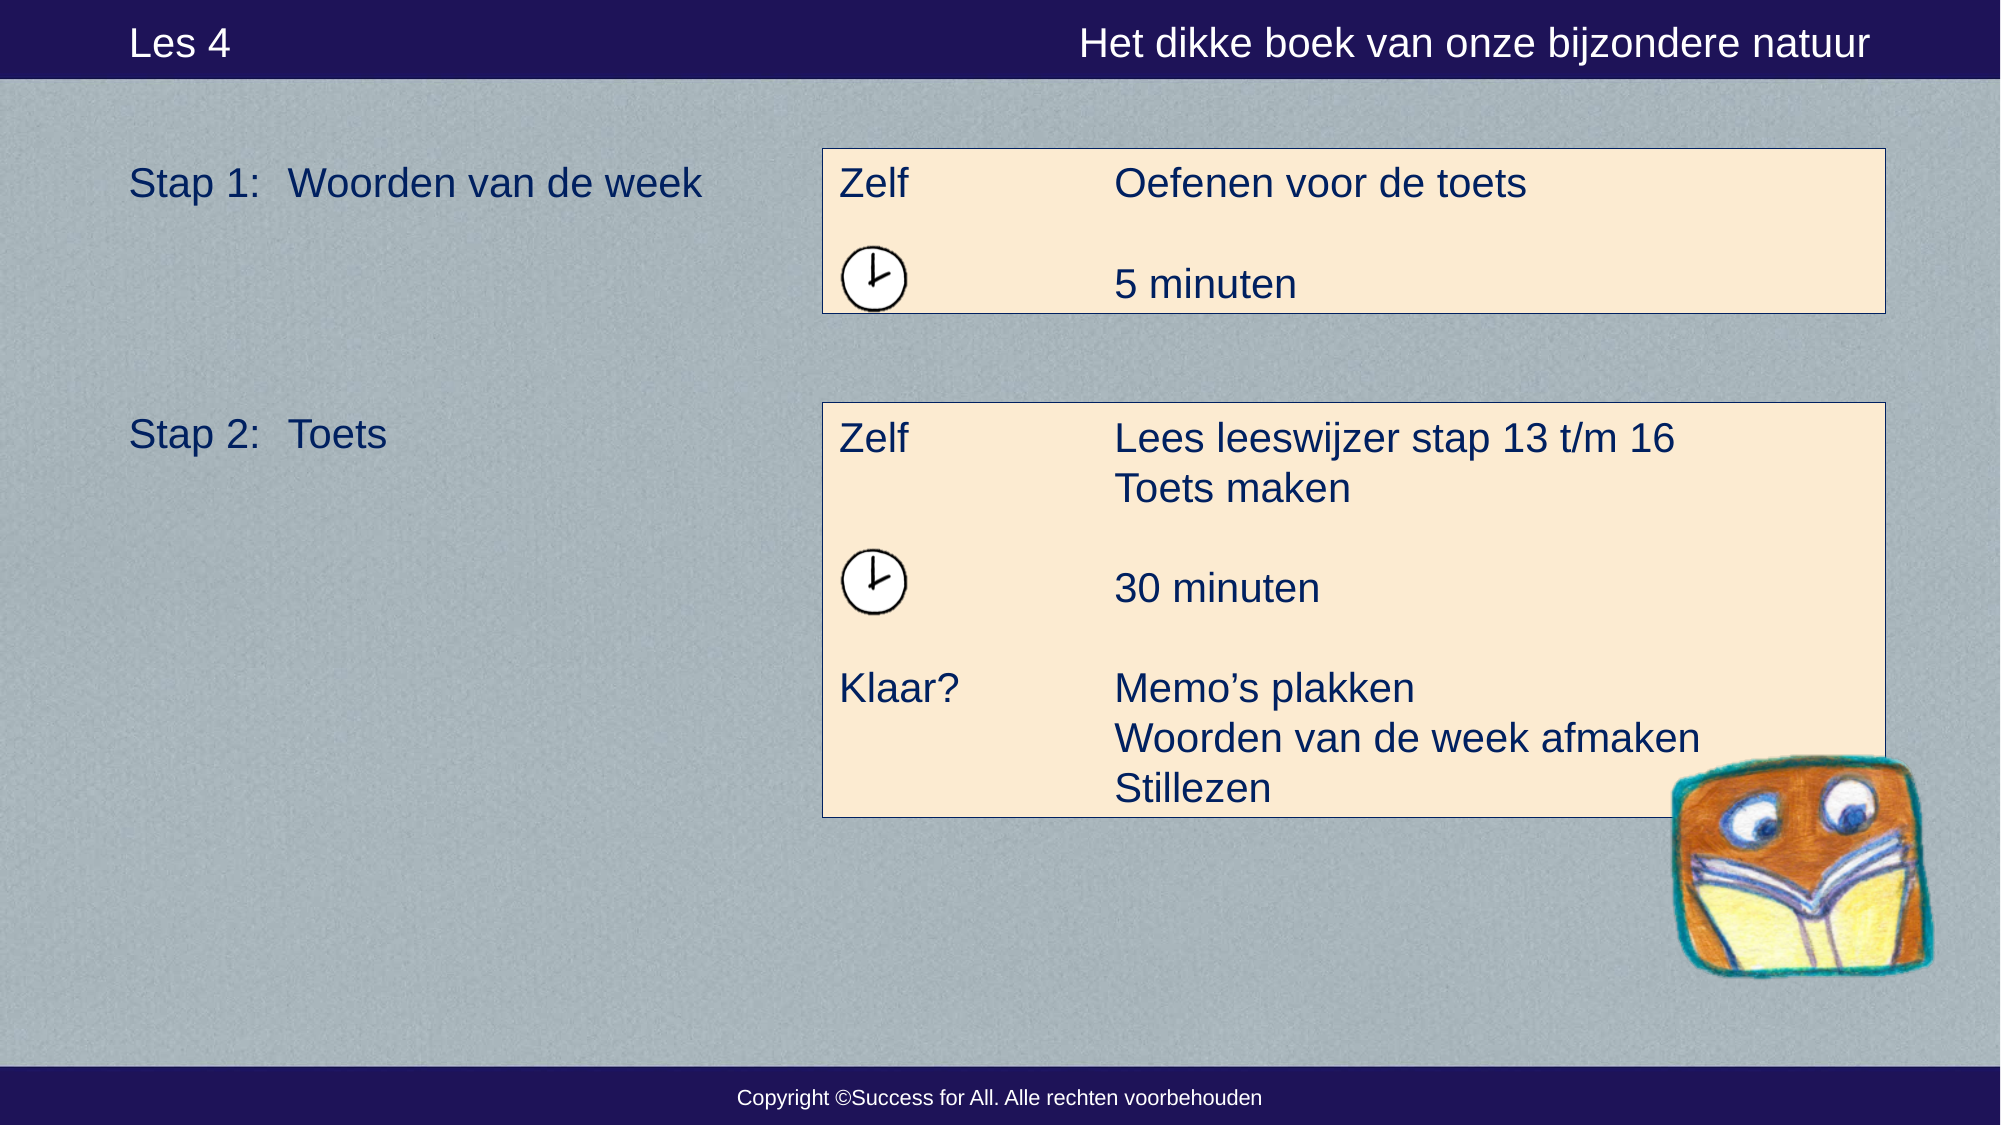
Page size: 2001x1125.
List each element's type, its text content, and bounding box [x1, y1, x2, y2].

picture [0, 0, 2001, 1125]
text_box Het dikke boek van onze bijzondere natuur [999, 8, 1886, 73]
text_box Zelf Lees leeswijzer stap 13 t/m 16 Toets maken 30 minuten Klaar? Memo’s plakken Woorden van de week afmaken Stillezen [822, 402, 1886, 818]
text_box Les 4 [114, 8, 354, 73]
text_box Stap 1: Woorden van de week Stap 2: Toets [114, 148, 907, 764]
text_box Zelf Oefenen voor de toets 5 minuten [822, 148, 1886, 314]
text_box Copyright ©Success for All. Alle rechten voorbehouden [0, 1076, 2000, 1125]
